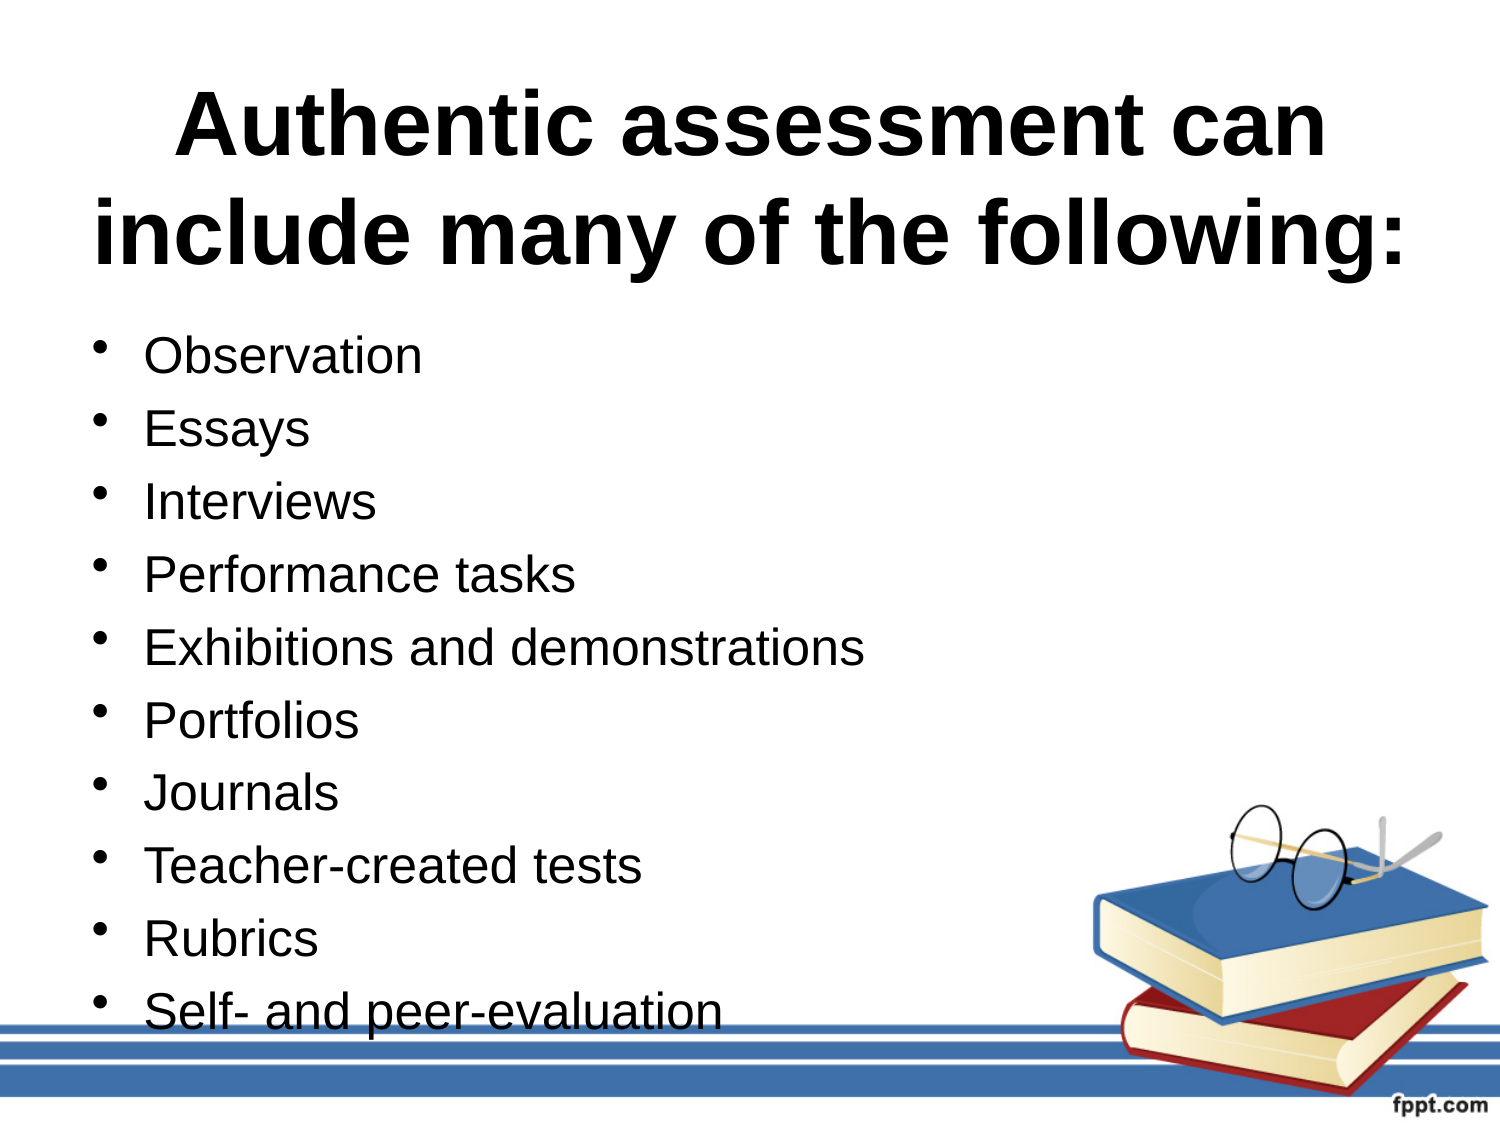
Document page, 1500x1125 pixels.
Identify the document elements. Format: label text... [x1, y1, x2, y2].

list Observation Essays Interviews Performance tasks Exhibitions and demonstrations Portfolios Journals Teacher-created tests Rubrics Self- and peer-evaluation [76, 314, 1427, 1056]
picture [0, 0, 1500, 1125]
title Authentic assessment can include many of the following: [76, 54, 1427, 293]
